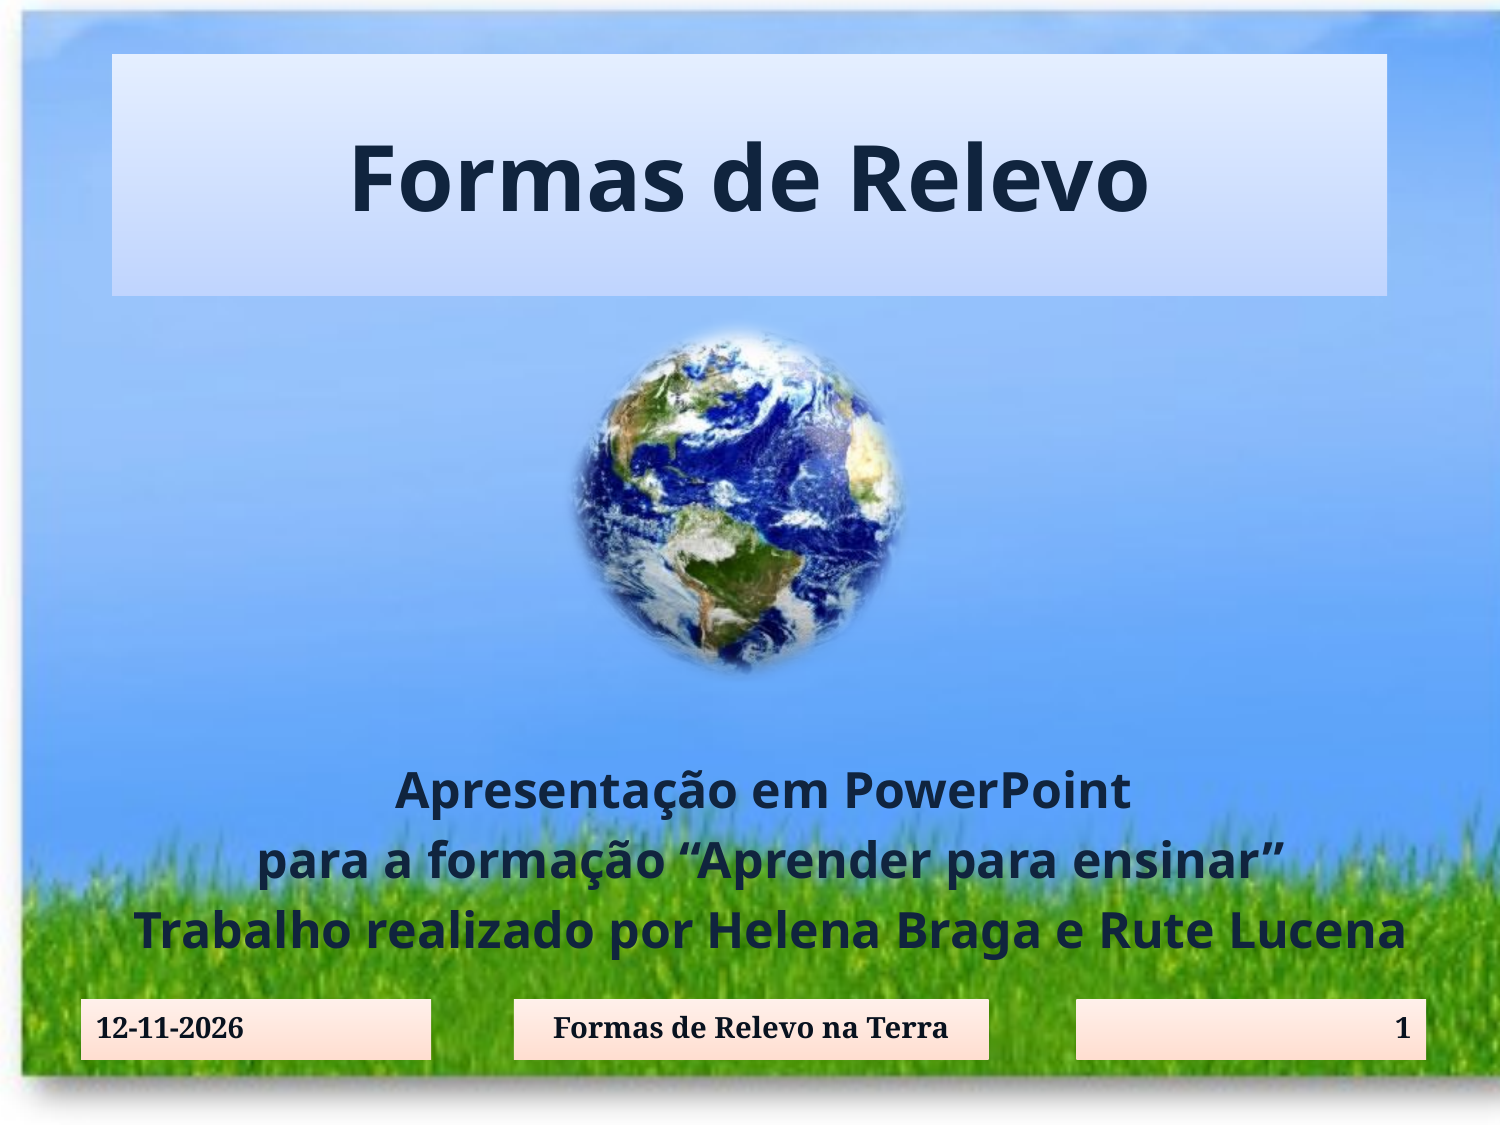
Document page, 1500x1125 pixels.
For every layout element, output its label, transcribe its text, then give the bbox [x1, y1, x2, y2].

slide_number 1 [1076, 999, 1427, 1060]
title Formas de Relevo [112, 54, 1388, 296]
picture [0, 0, 1500, 1125]
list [560, 314, 916, 686]
subtitle Apresentação em PowerPoint para a formação “Aprender para ensinar” Trabalho realizado por Helena Braga e Rute Lucena [41, 751, 1500, 988]
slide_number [81, 999, 432, 1060]
footer Formas de Relevo na Terra [513, 999, 989, 1060]
